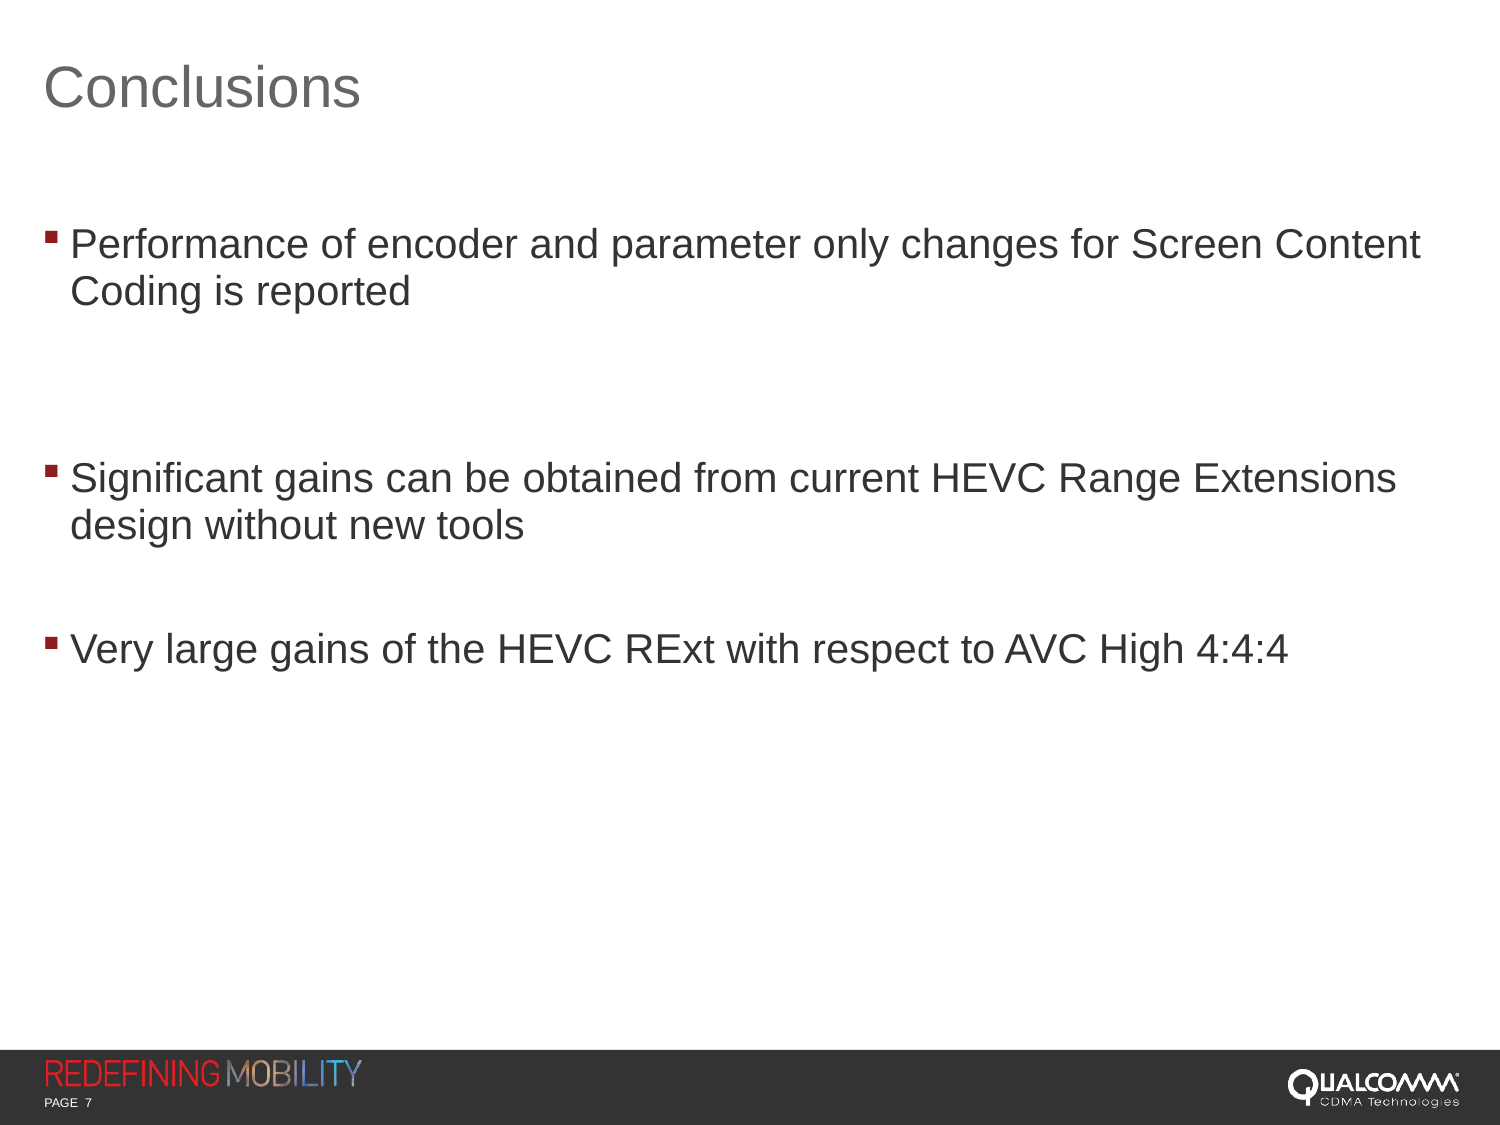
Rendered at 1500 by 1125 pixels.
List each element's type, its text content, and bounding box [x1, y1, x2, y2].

list Performance of encoder and parameter only changes for Screen Content Coding is reported Significant gains can be obtained from current HEVC Range Extensions design without new tools Very large gains of the HEVC RExt with respect to AVC High 4:4:4 [26, 148, 1457, 1021]
title Conclusions [28, 44, 1462, 138]
picture [30, 1048, 372, 1099]
picture [1278, 1058, 1478, 1114]
